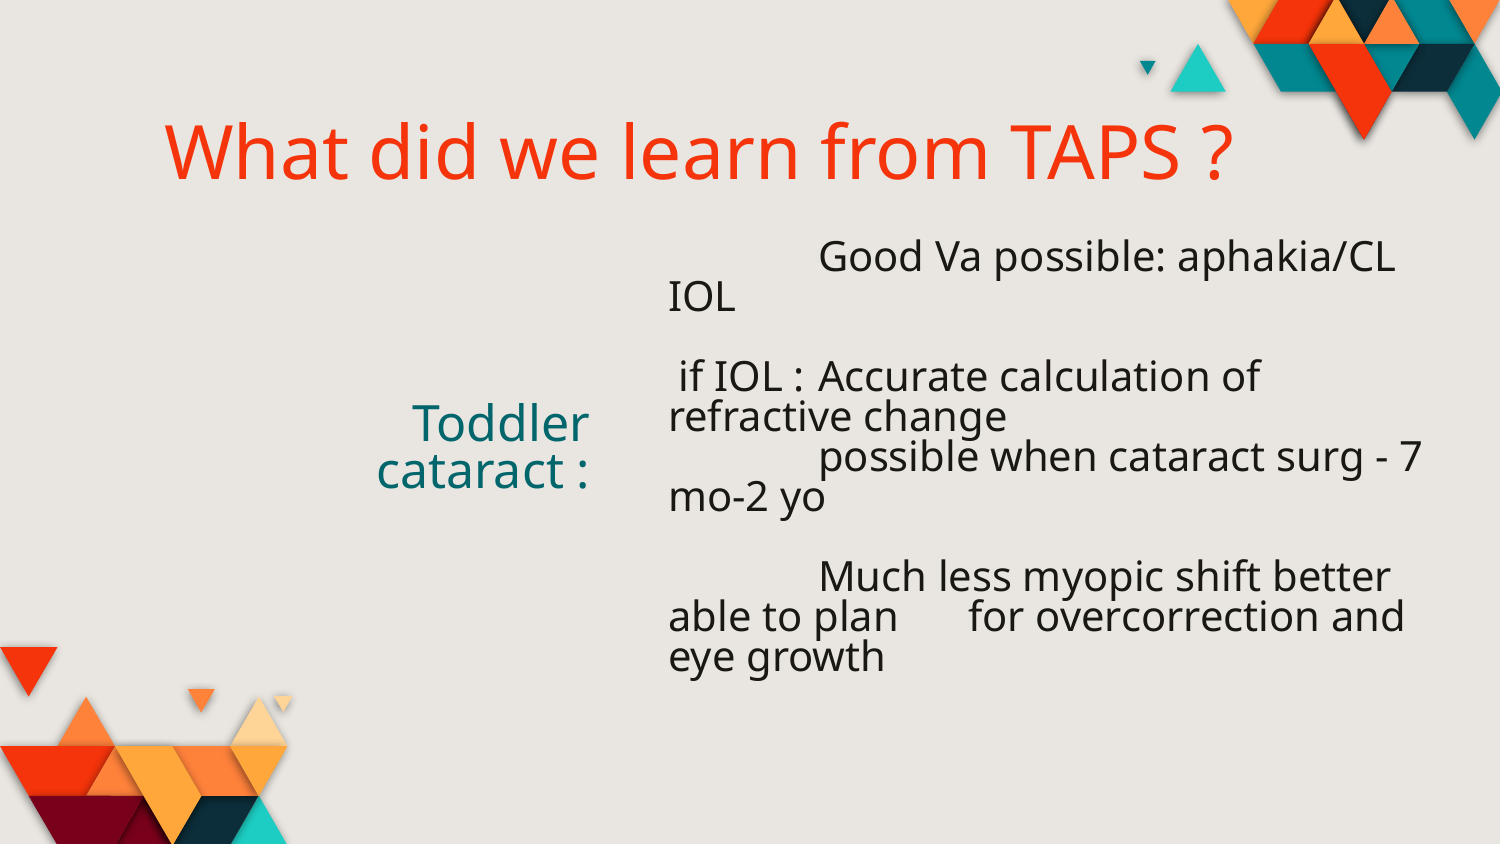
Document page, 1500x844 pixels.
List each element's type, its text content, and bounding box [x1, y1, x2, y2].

title Toddler cataract : [217, 403, 606, 498]
title What did we learn from TAPS ? [149, 110, 1321, 206]
